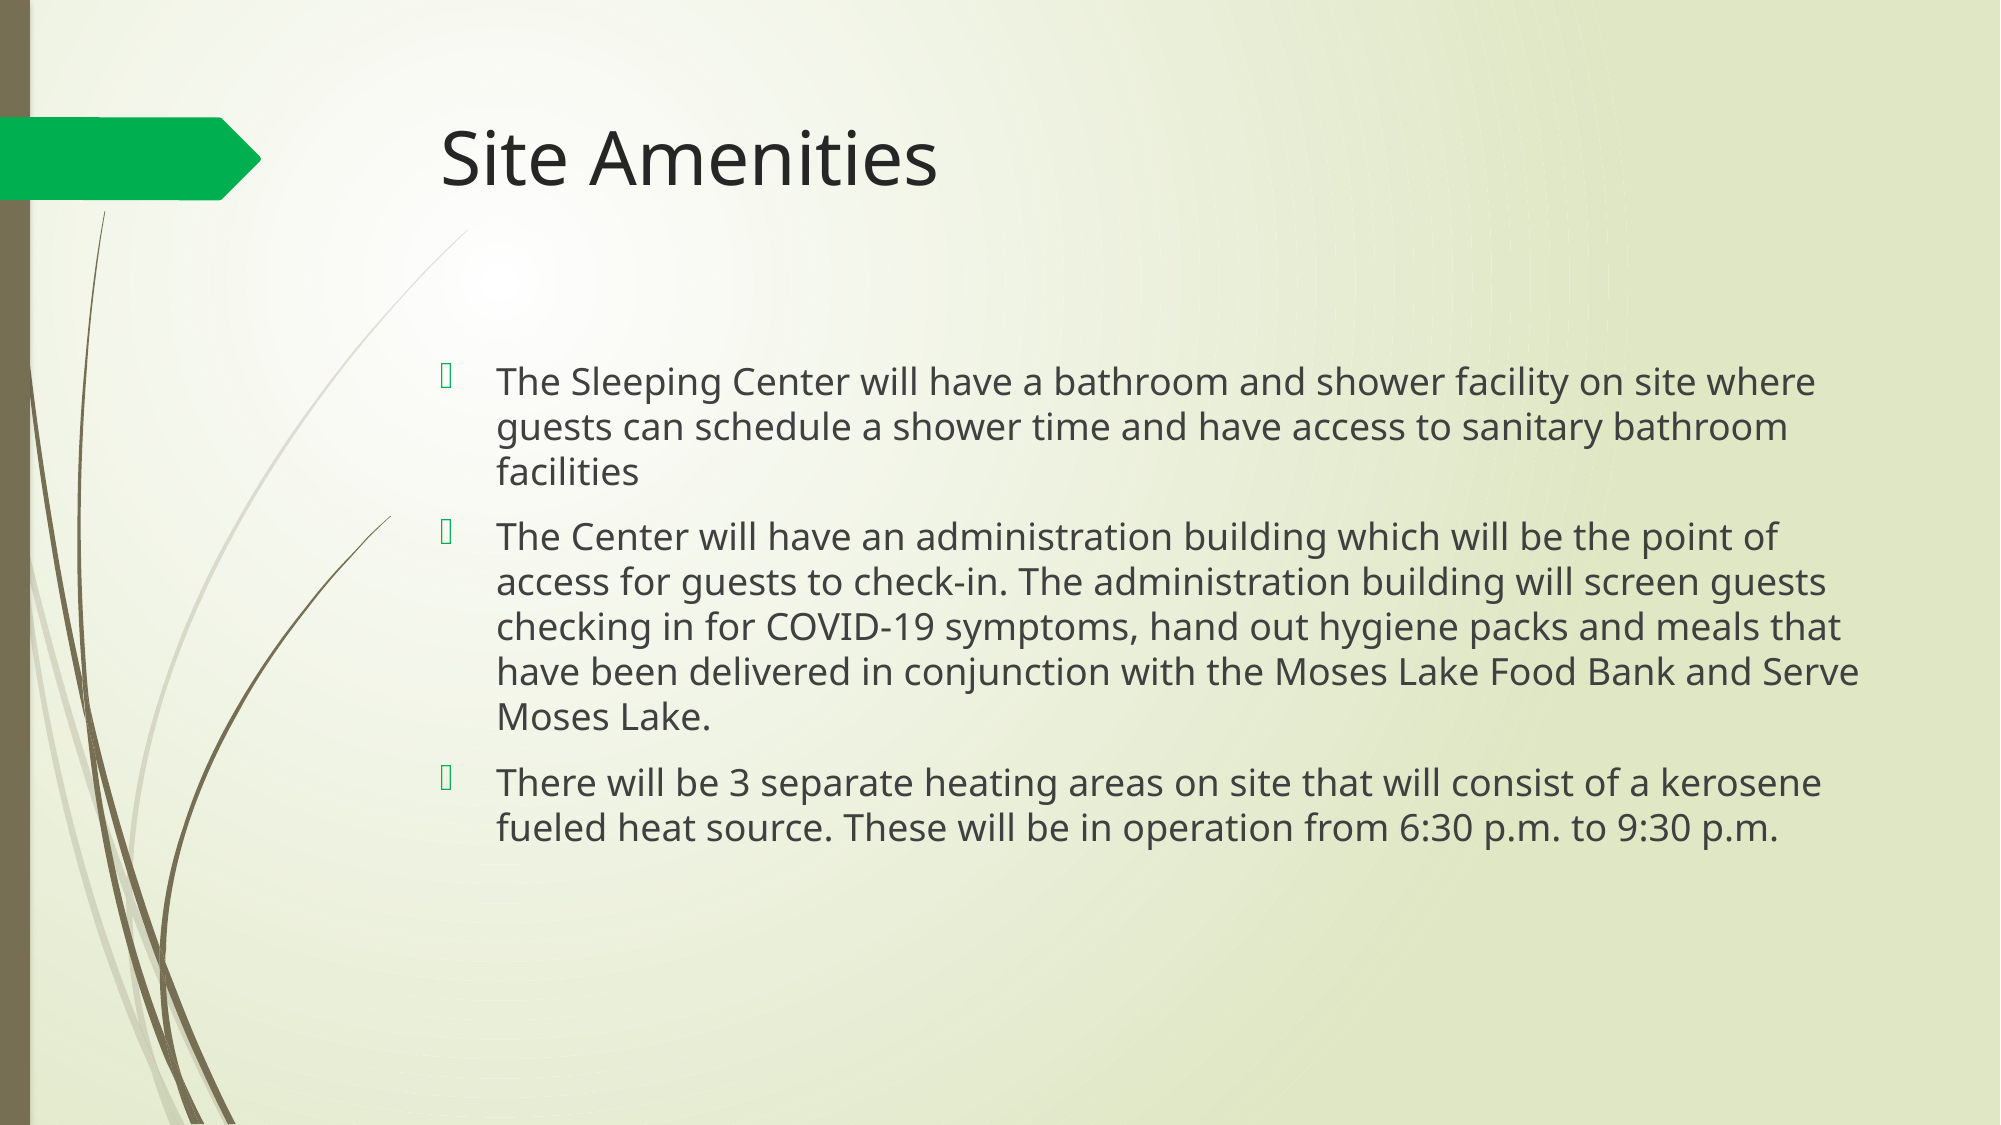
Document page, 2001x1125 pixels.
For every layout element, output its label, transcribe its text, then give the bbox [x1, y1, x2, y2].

list The Sleeping Center will have a bathroom and shower facility on site where guests can schedule a shower time and have access to sanitary bathroom facilities The Center will have an administration building which will be the point of access for guests to check-in. The administration building will screen guests checking in for COVID-19 symptoms, hand out hygiene packs and meals that have been delivered in conjunction with the Moses Lake Food Bank and Serve Moses Lake. There will be 3 separate heating areas on site that will consist of a kerosene fueled heat source. These will be in operation from 6:30 p.m. to 9:30 p.m. [424, 350, 1888, 970]
title Site Amenities [425, 102, 1888, 313]
